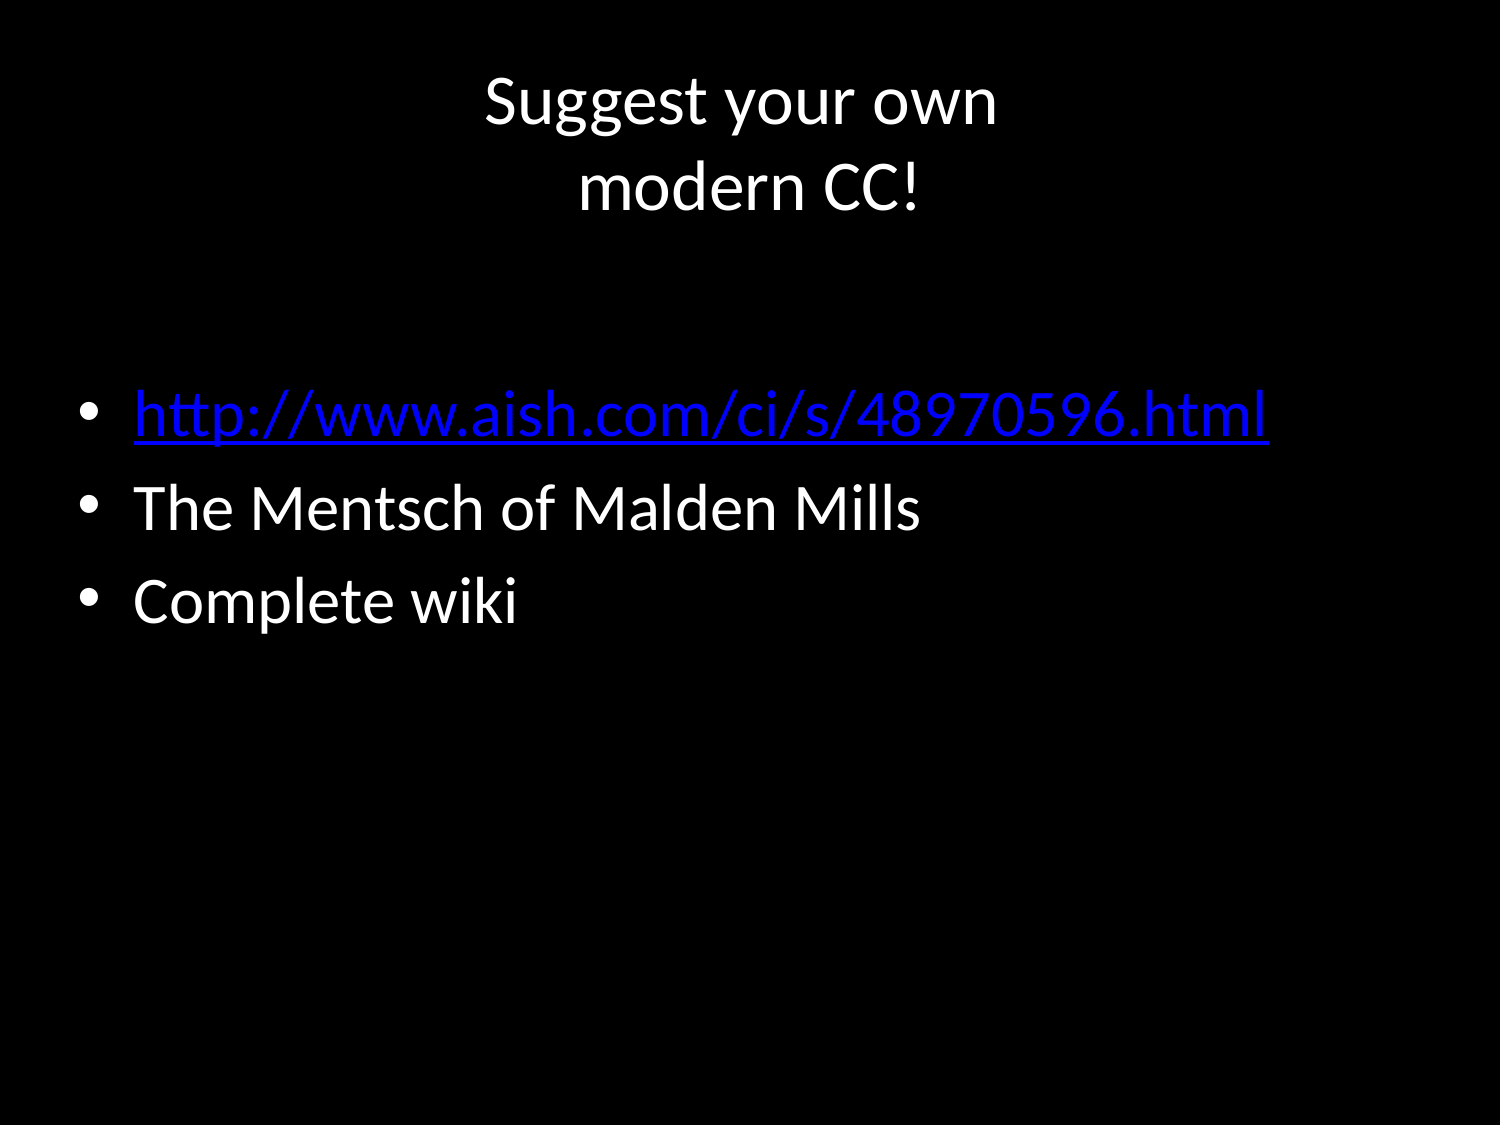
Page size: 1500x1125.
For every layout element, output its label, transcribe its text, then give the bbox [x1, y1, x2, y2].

title Suggest your own modern CC! [75, 45, 1425, 233]
list http://www.aish.com/ci/s/48970596.html The Mentsch of Malden Mills Complete wiki [62, 362, 1413, 663]
